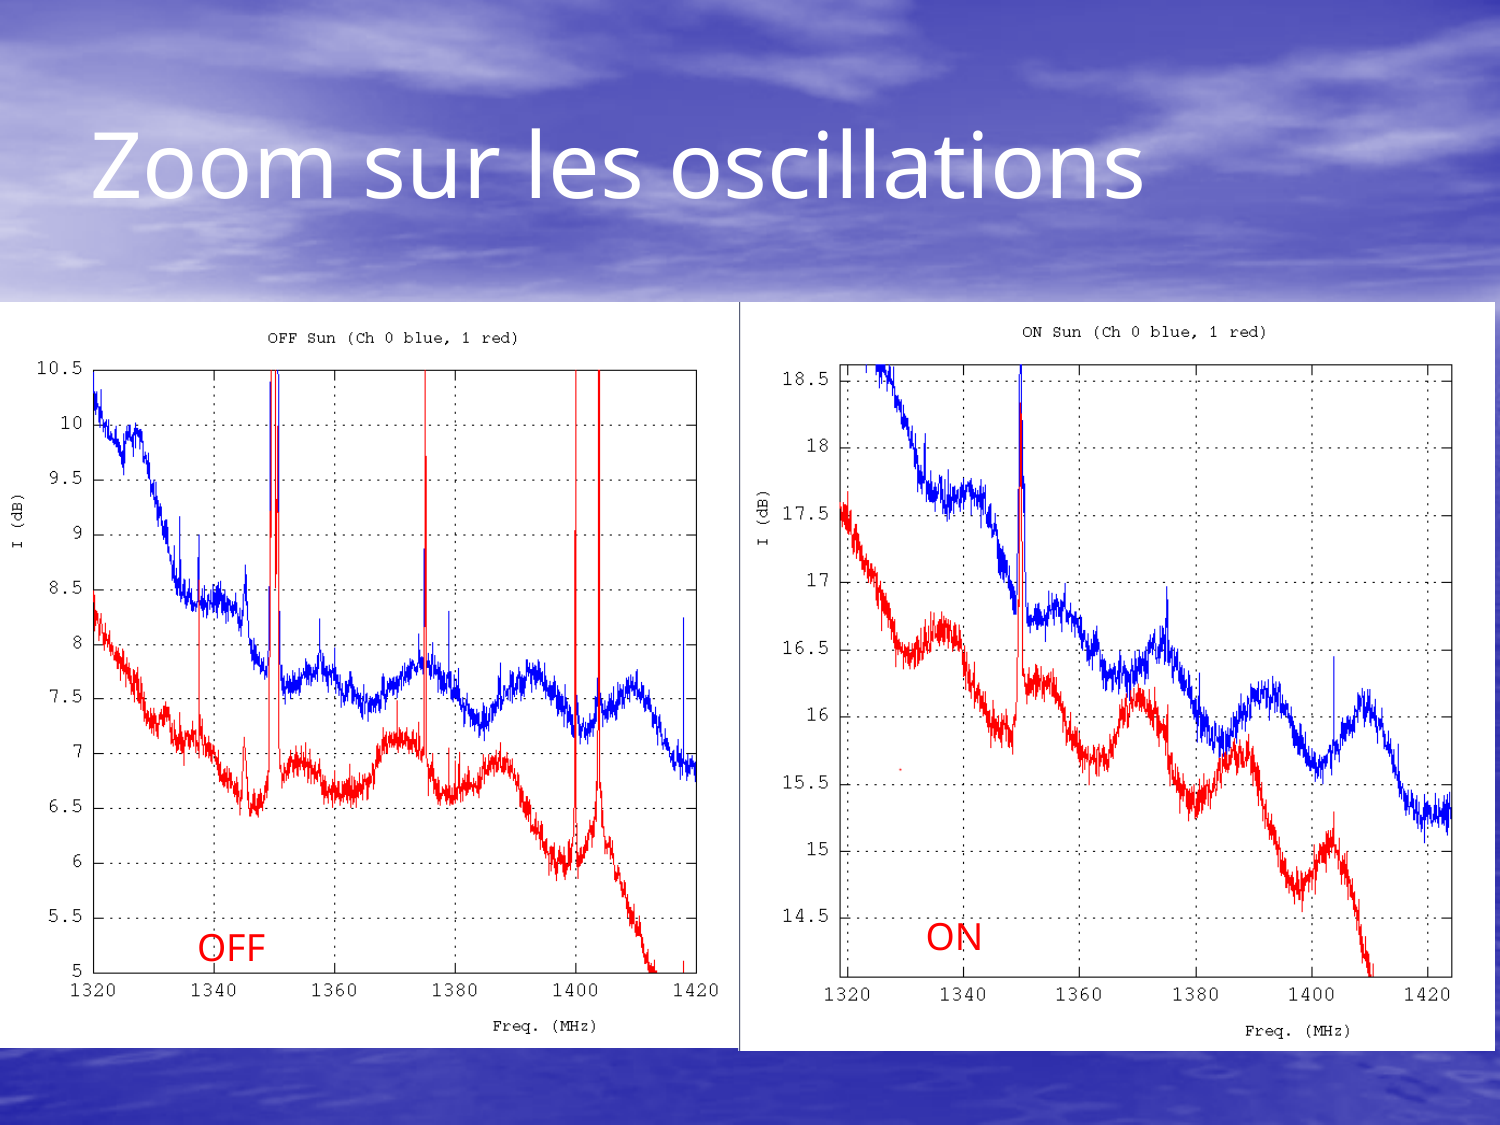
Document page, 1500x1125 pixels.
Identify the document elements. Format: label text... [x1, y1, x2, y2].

title Zoom sur les oscillations [74, 47, 1426, 276]
picture [0, 302, 1495, 1051]
